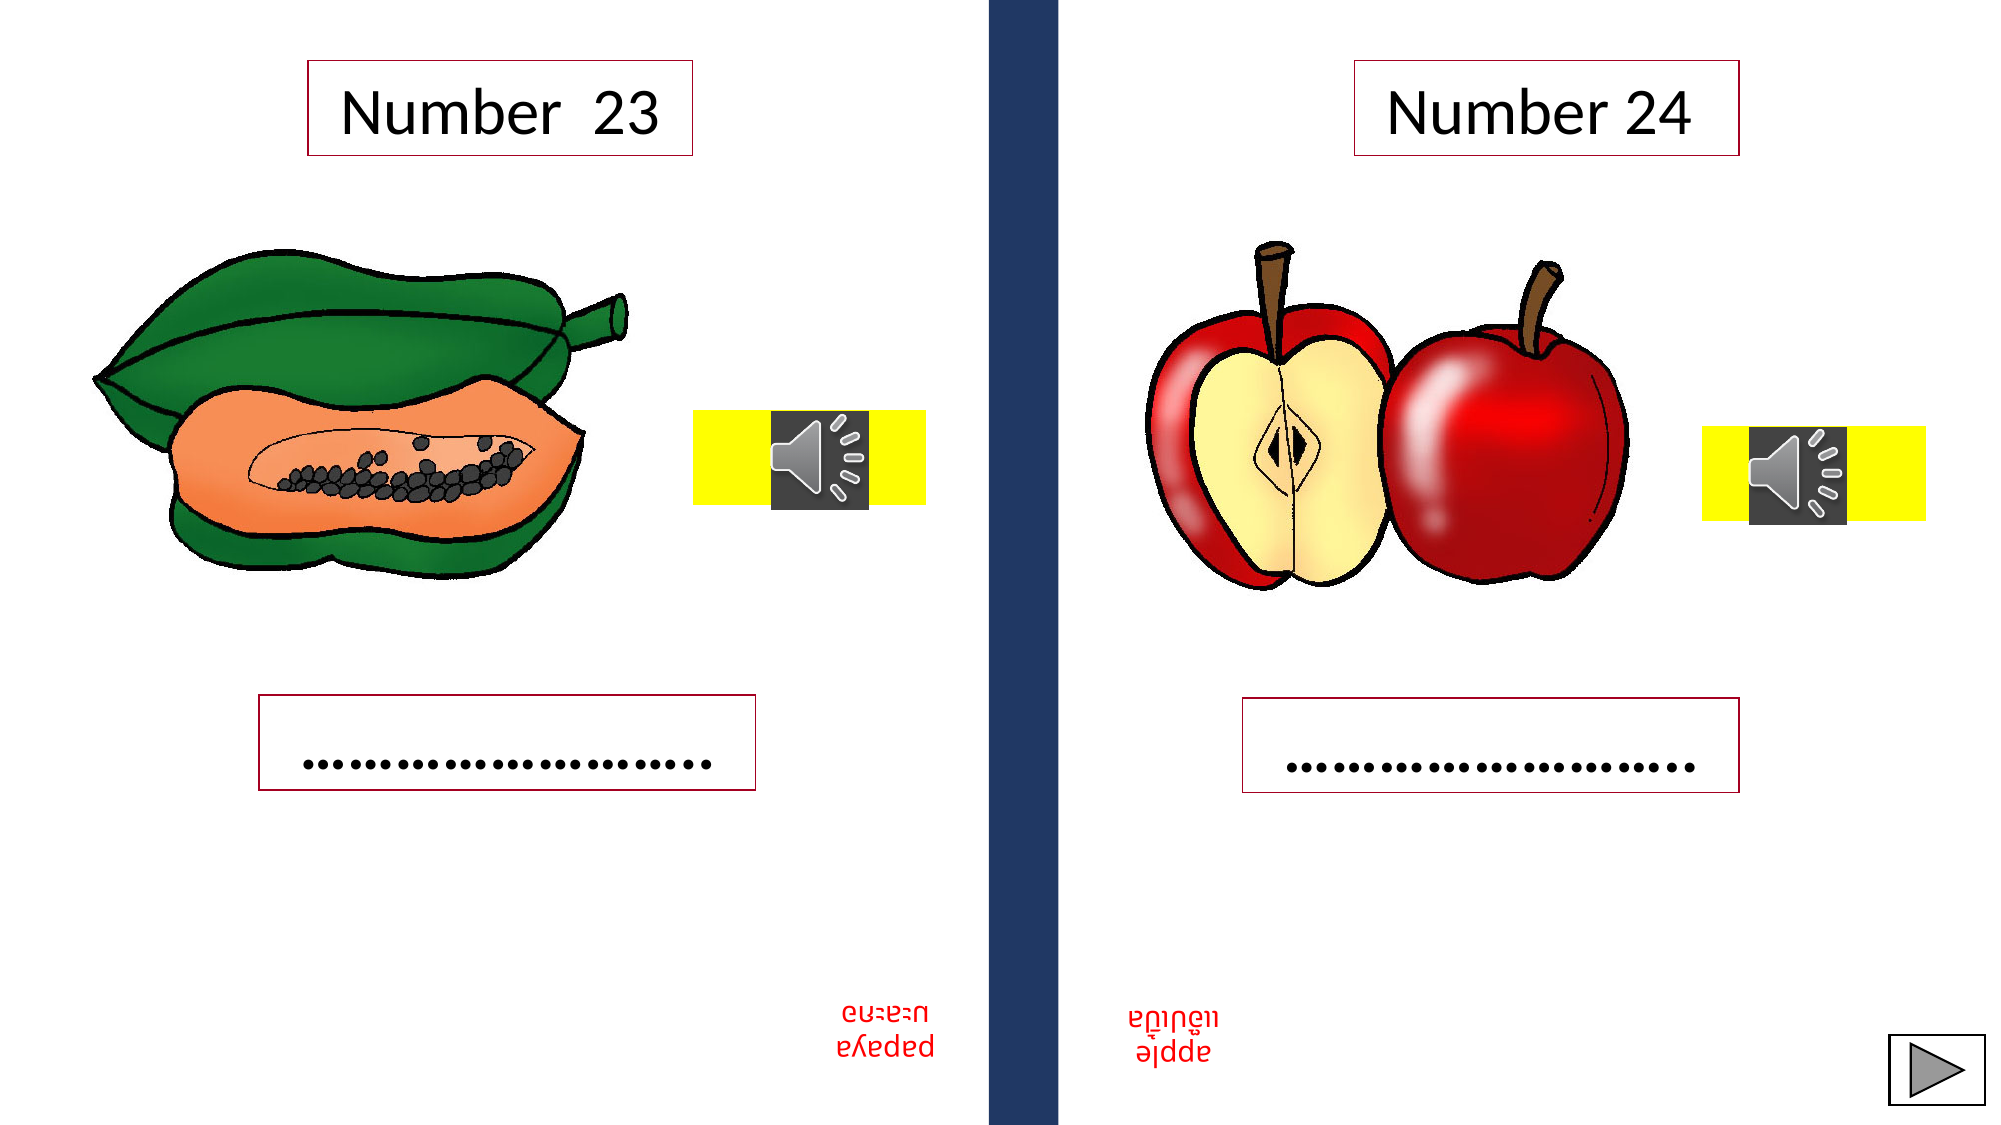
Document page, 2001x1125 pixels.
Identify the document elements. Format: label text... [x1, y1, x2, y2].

table_header [870, 410, 926, 505]
text_box Number 24 [1354, 60, 1739, 156]
text_box apple แอ๊ปเปิ้ล [1076, 998, 1271, 1084]
picture [1104, 213, 1702, 639]
picture [1748, 426, 1849, 527]
picture [56, 190, 655, 601]
table_header [1702, 426, 1748, 521]
text_box …………………….. [259, 695, 756, 790]
text_box …………………….. [1242, 697, 1739, 793]
table_header [693, 410, 769, 505]
text_box papaya มะละกอ [791, 993, 980, 1078]
text_box [988, 0, 1059, 1125]
table_header [1849, 426, 1926, 521]
text_box [1888, 1034, 1986, 1106]
picture [769, 410, 870, 511]
text_box Number 23 [308, 60, 693, 156]
